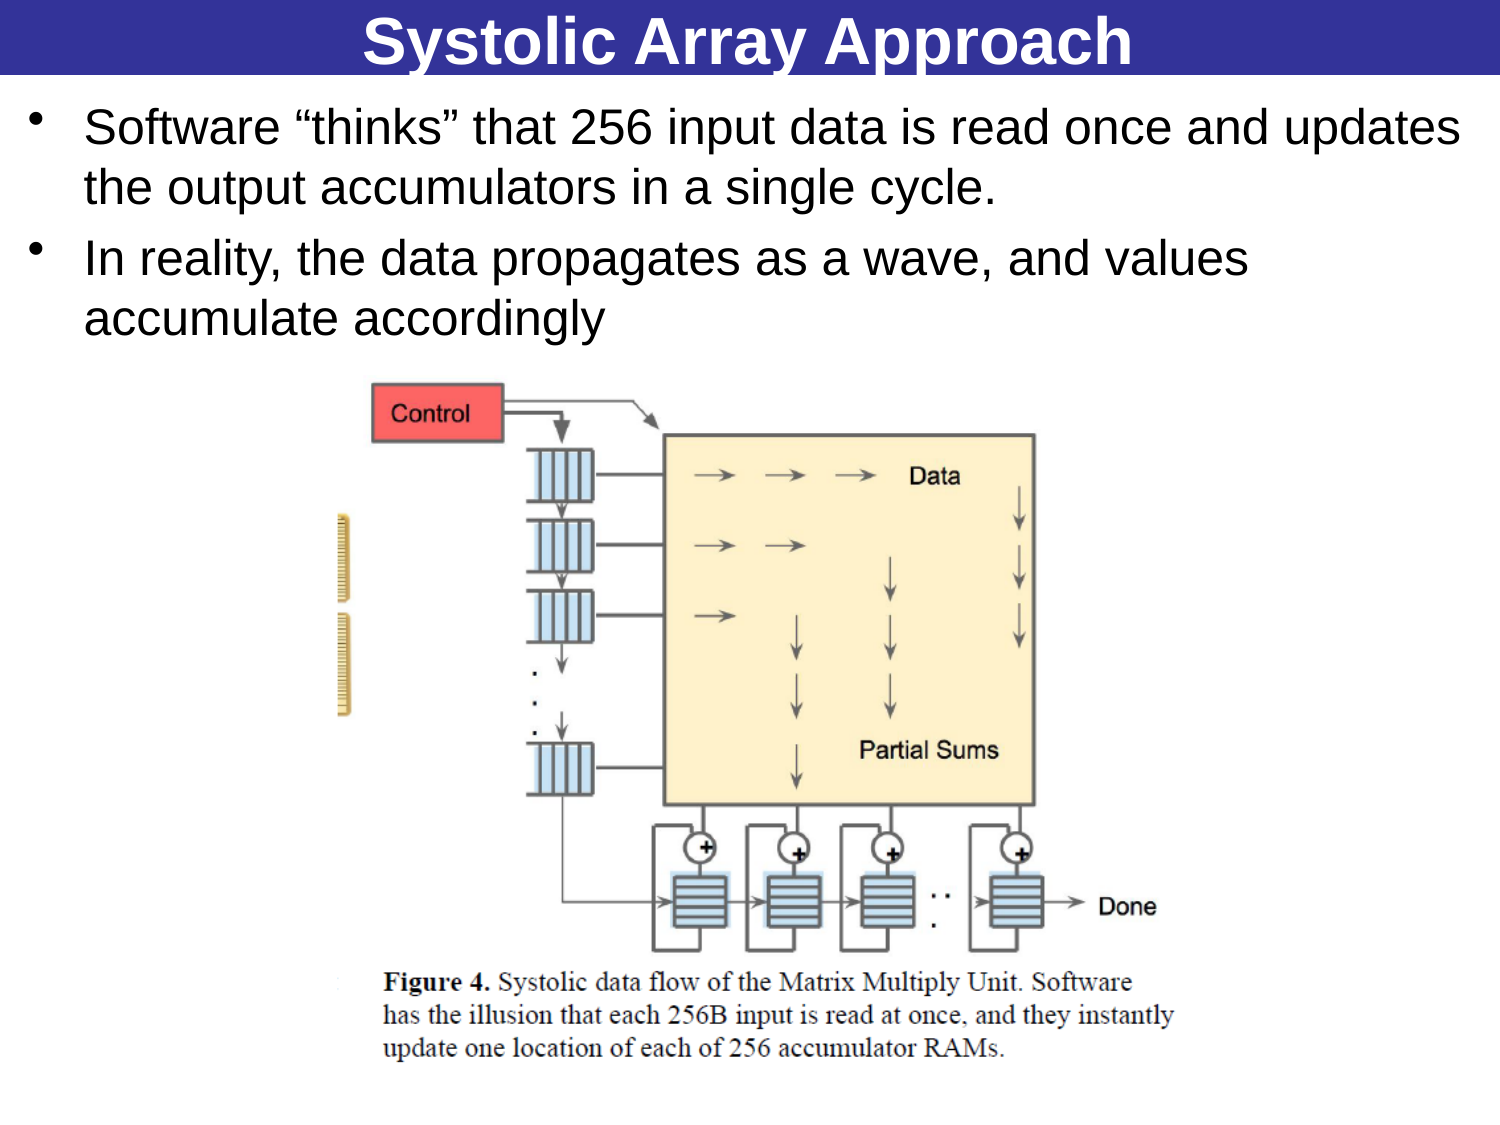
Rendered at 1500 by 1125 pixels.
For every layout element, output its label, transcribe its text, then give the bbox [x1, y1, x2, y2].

title Systolic Array Approach [0, 0, 1500, 75]
list Software “thinks” that 256 input data is read once and updates the output accumulators in a single cycle. In reality, the data propagates as a wave, and values accumulate accordingly [12, 87, 1488, 388]
picture [337, 374, 1238, 1106]
